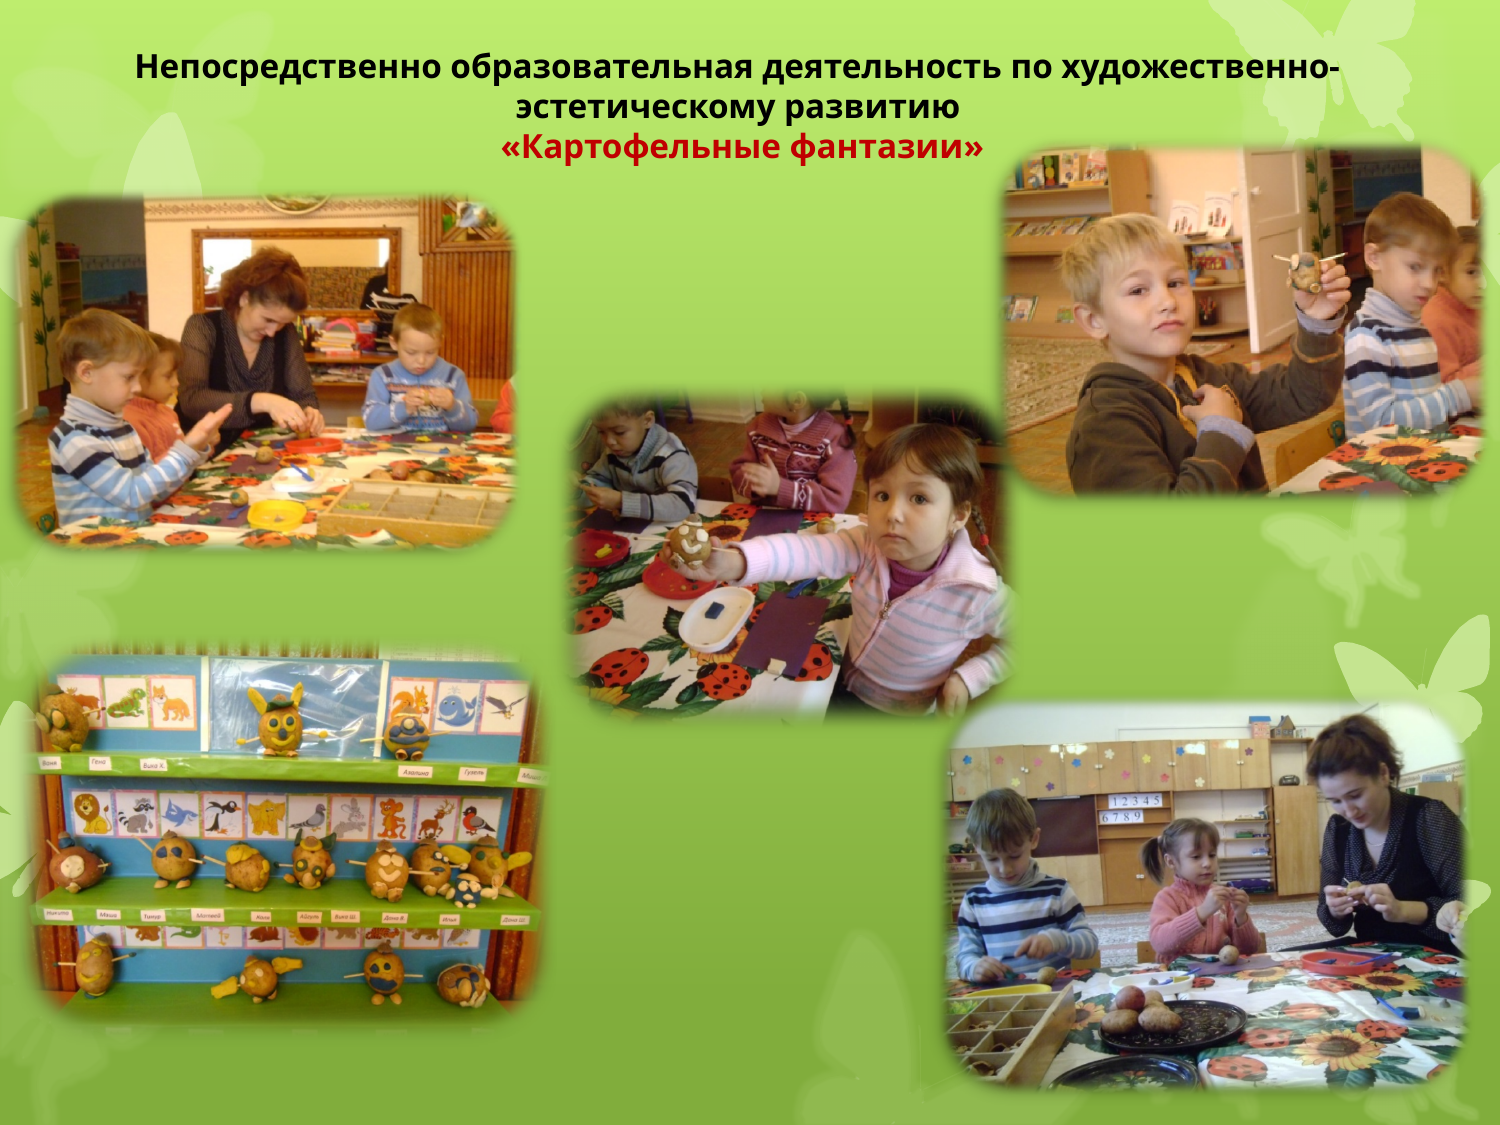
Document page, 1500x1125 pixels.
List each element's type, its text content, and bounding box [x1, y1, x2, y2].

picture [17, 136, 1492, 1095]
picture [8, 187, 524, 556]
title Непосредственно образовательная деятельность по художественно-эстетическому развитию «Картофельные фантазии» [88, 42, 1388, 173]
